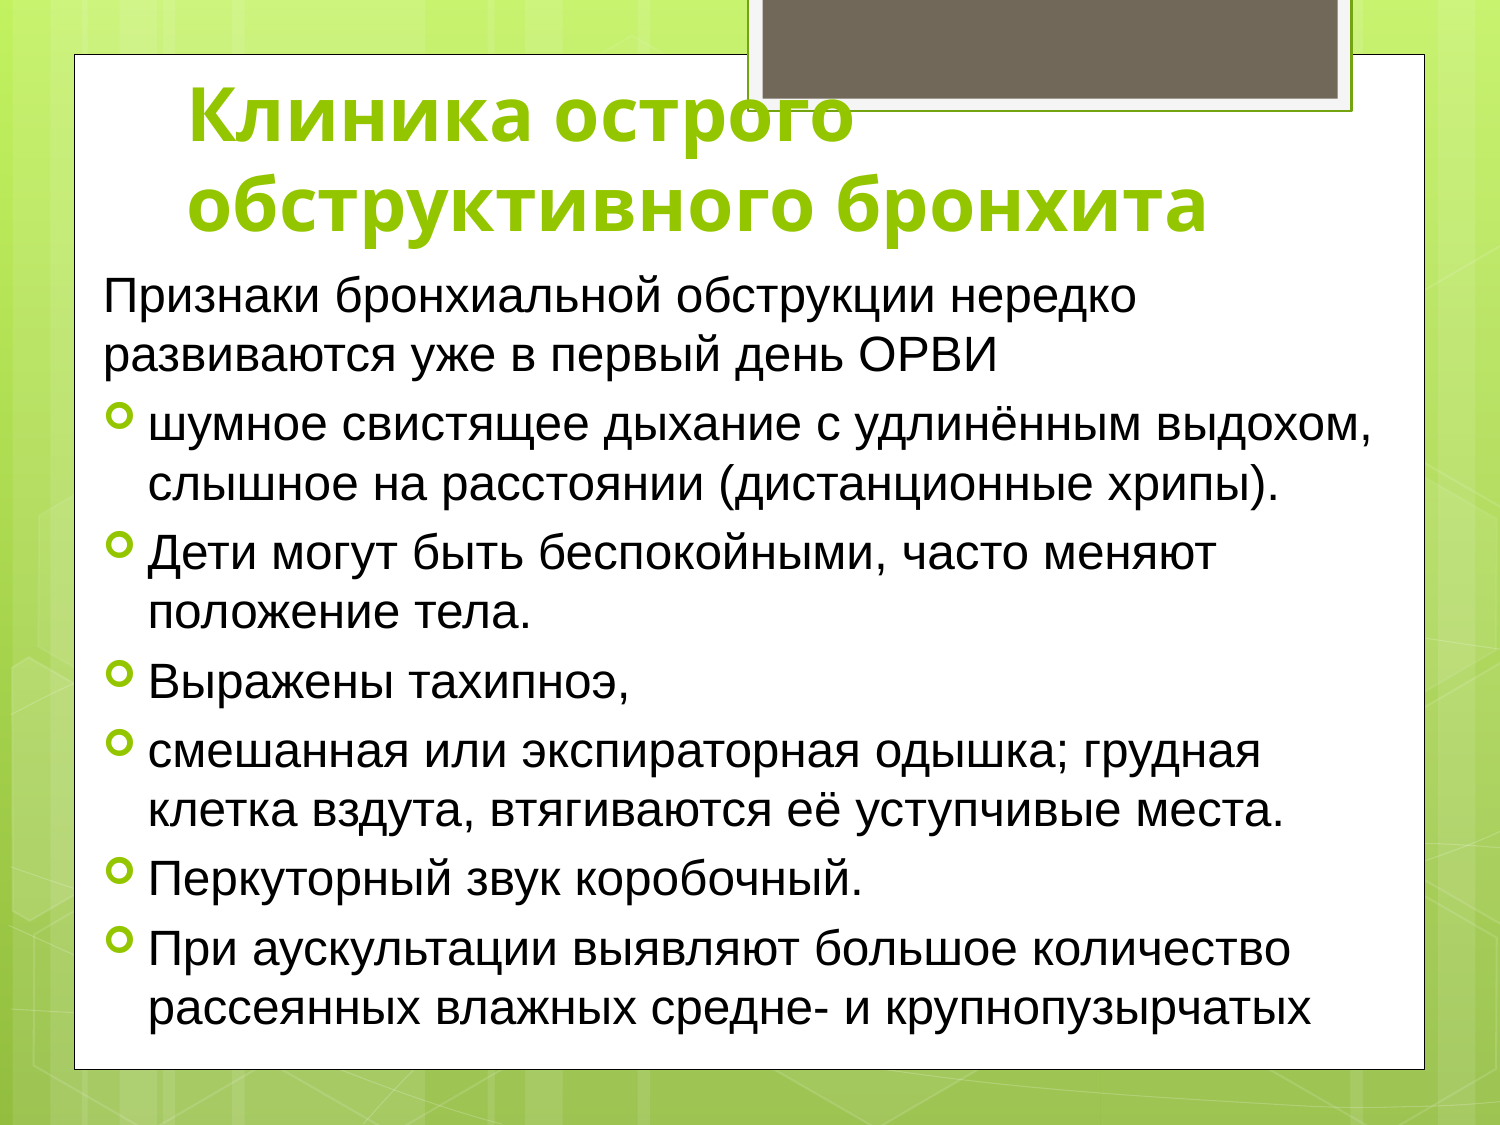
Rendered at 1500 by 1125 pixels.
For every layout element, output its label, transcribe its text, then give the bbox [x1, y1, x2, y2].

title Клиника острого обструктивного бронхита [171, 66, 1324, 254]
list Признаки бронхиальной обструкции нередко развиваются уже в первый день ОРВИ шумное свистящее дыхание с удлинённым выдохом, слышное на расстоянии (дистанционные хрипы). Дети могут быть беспокойными, часто меняют положение тела. Выражены тахипноэ, смешанная или экспираторная одышка; грудная клетка вздута, втягиваются её уступчивые места. Перкуторный звук коробочный. При аускультации выявляют большое количество рассеянных влажных средне- и крупнопузырчатых [76, 255, 1400, 1071]
